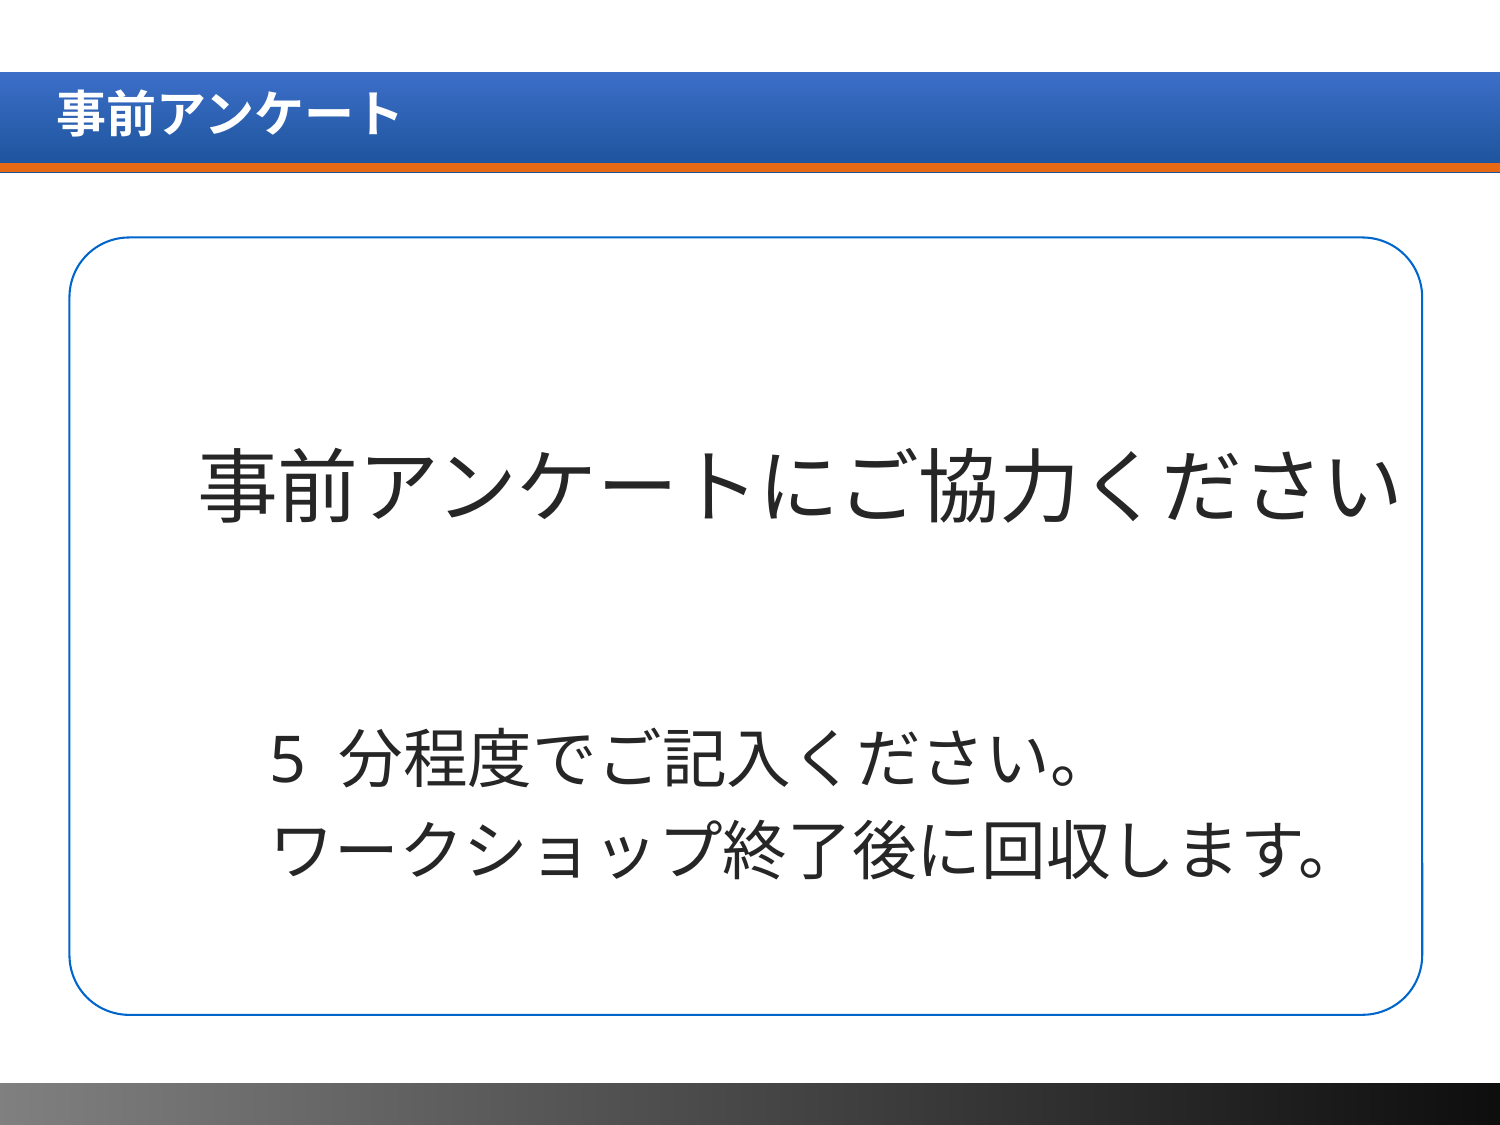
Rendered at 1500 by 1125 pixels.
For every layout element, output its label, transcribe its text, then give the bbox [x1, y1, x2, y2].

slide_number 2 [1170, 1072, 1500, 1125]
text_box [68, 236, 1424, 1016]
title 事前アンケート [41, 59, 1336, 173]
text_box [0, 1083, 1170, 1125]
